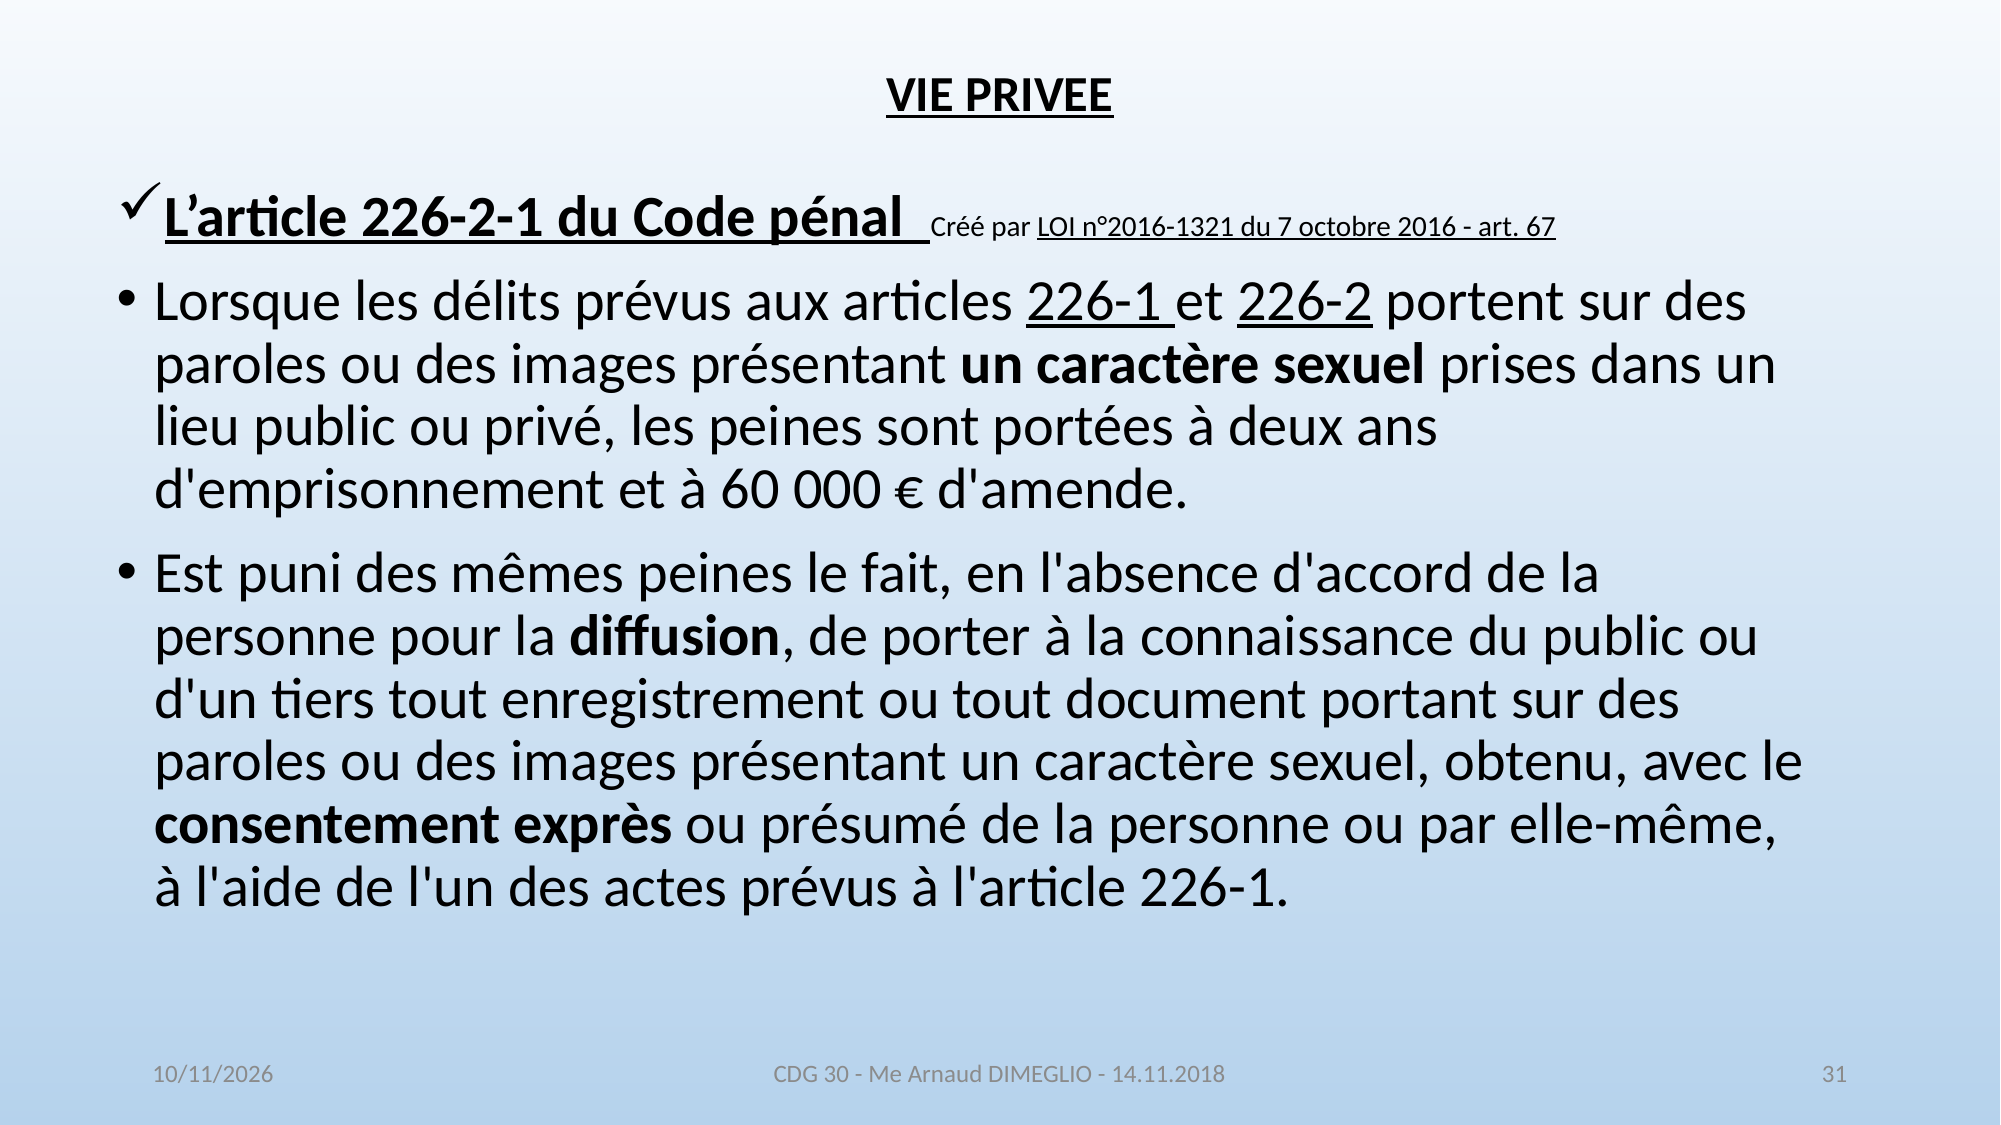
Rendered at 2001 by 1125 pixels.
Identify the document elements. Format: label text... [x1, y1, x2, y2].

footer CDG 30 - Me Arnaud DIMEGLIO - 14.11.2018 [662, 1042, 1338, 1103]
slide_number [137, 1042, 588, 1103]
list L’article 226-2-1 du Code pénal Créé par LOI n°2016-1321 du 7 octobre 2016 - art. 67 Lorsque les délits prévus aux articles 226-1 et 226-2 portent sur des paroles ou des images présentant un caractère sexuel prises dans un lieu public ou privé, les peines sont portées à deux ans d'emprisonnement et à 60 000 € d'amende. Est puni des mêmes peines le fait, en l'absence d'accord de la personne pour la diffusion, de porter à la connaissance du public ou d'un tiers tout enregistrement ou tout document portant sur des paroles ou des images présentant un caractère sexuel, obtenu, avec le consentement exprès ou présumé de la personne ou par elle-même, à l'aide de l'un des actes prévus à l'article 226-1. [101, 178, 1827, 1034]
title VIE PRIVEE [137, 59, 1863, 191]
slide_number 31 [1412, 1042, 1863, 1103]
